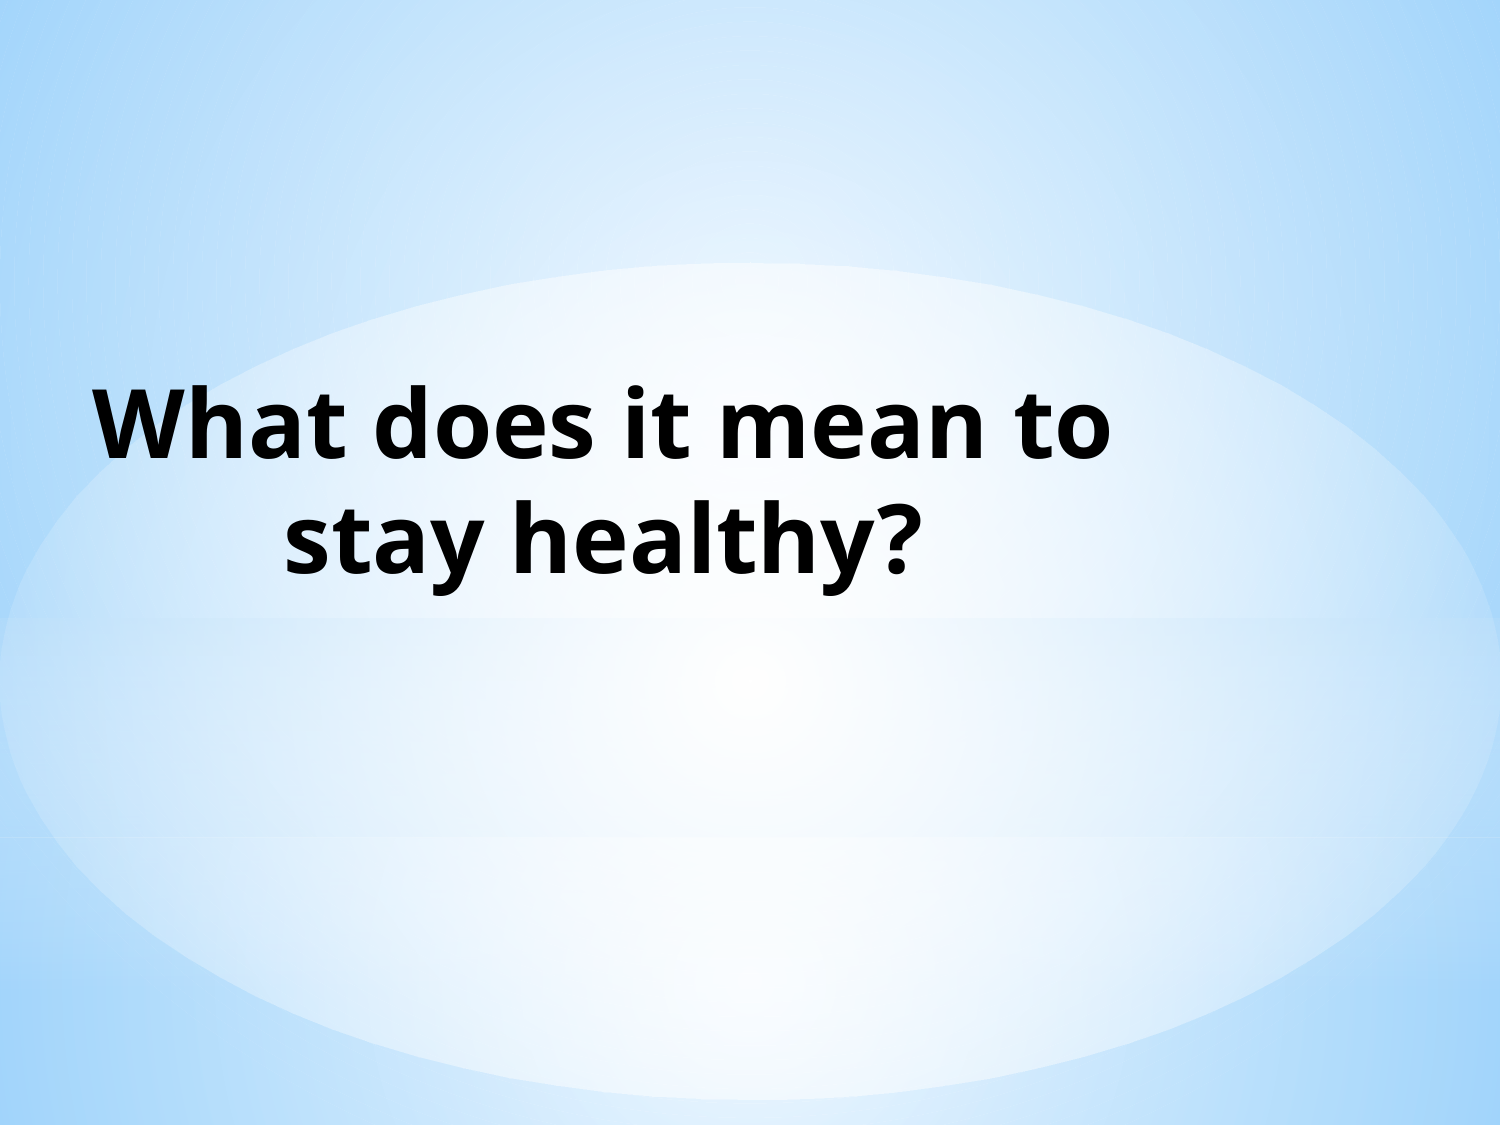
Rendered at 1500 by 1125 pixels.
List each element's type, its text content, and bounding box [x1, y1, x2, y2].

title What does it mean to stay healthy? [0, 125, 1178, 433]
